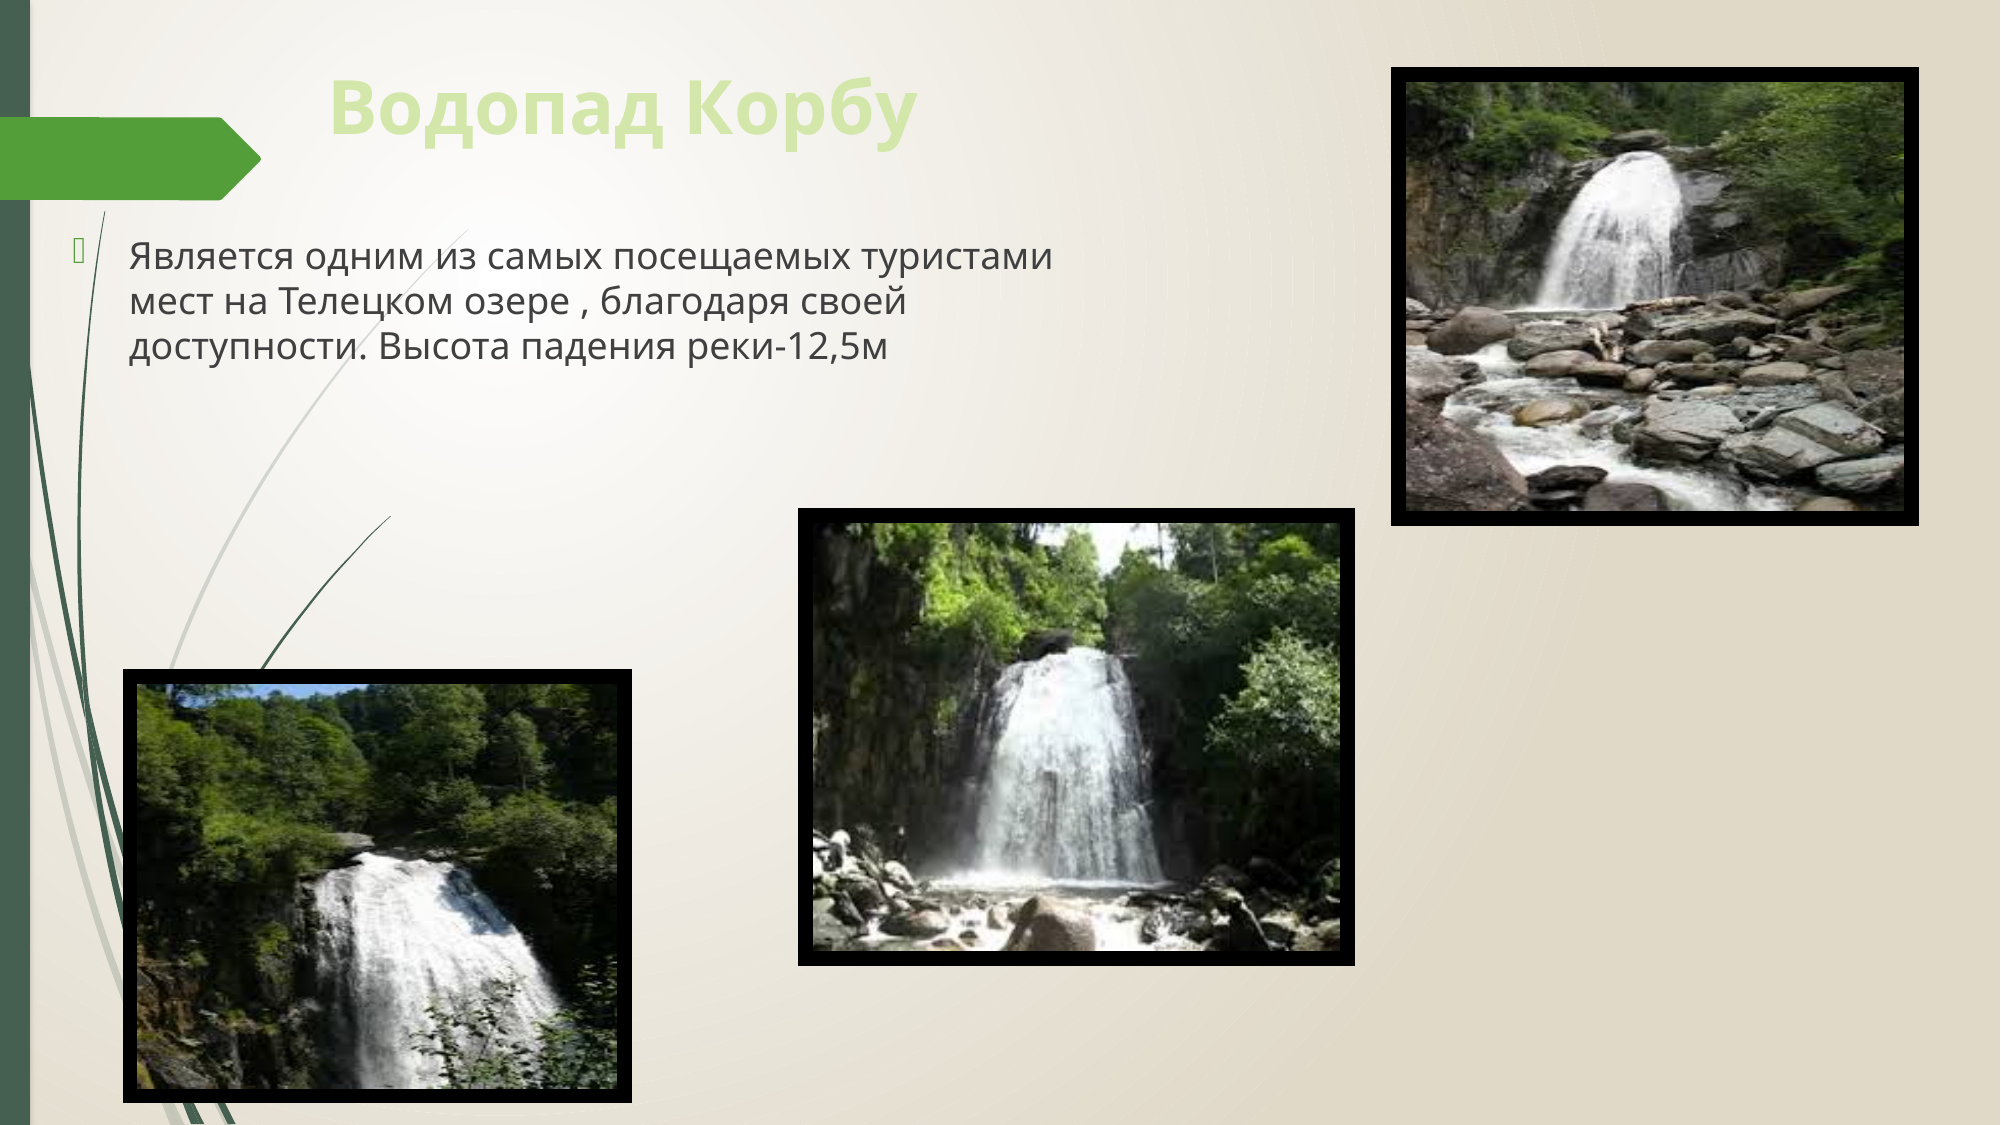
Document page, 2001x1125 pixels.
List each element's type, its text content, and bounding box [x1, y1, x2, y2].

title Водопад Корбу [312, 52, 1775, 263]
picture [137, 683, 618, 1089]
list Является одним из самых посещаемых туристами мест на Телецком озере , благодаря своей доступности. Высота падения реки-12,5м [57, 224, 1098, 419]
picture [1405, 81, 1905, 512]
picture [812, 522, 1341, 952]
